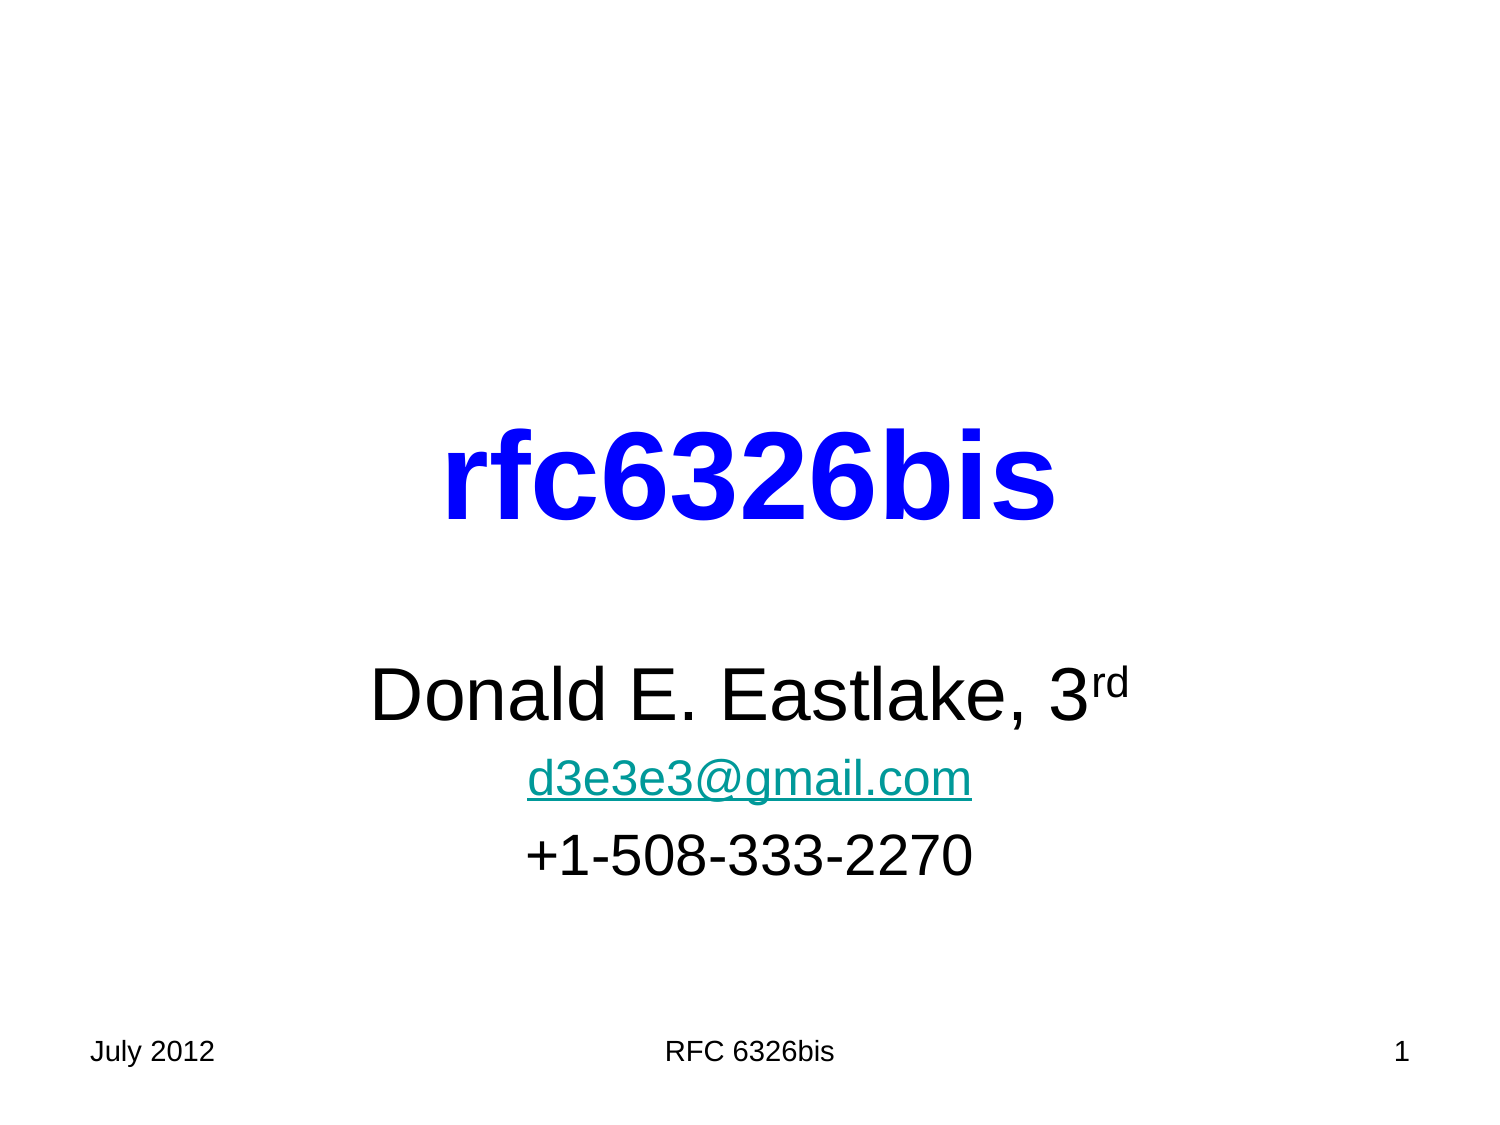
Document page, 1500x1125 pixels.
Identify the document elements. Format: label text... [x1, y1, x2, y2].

subtitle Donald E. Eastlake, 3rd d3e3e3@gmail.com +1-508-333-2270 [225, 637, 1275, 925]
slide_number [74, 1024, 426, 1103]
slide_number 1 [1074, 1024, 1426, 1103]
footer RFC 6326bis [512, 1024, 988, 1103]
title rfc6326bis [112, 349, 1388, 591]
